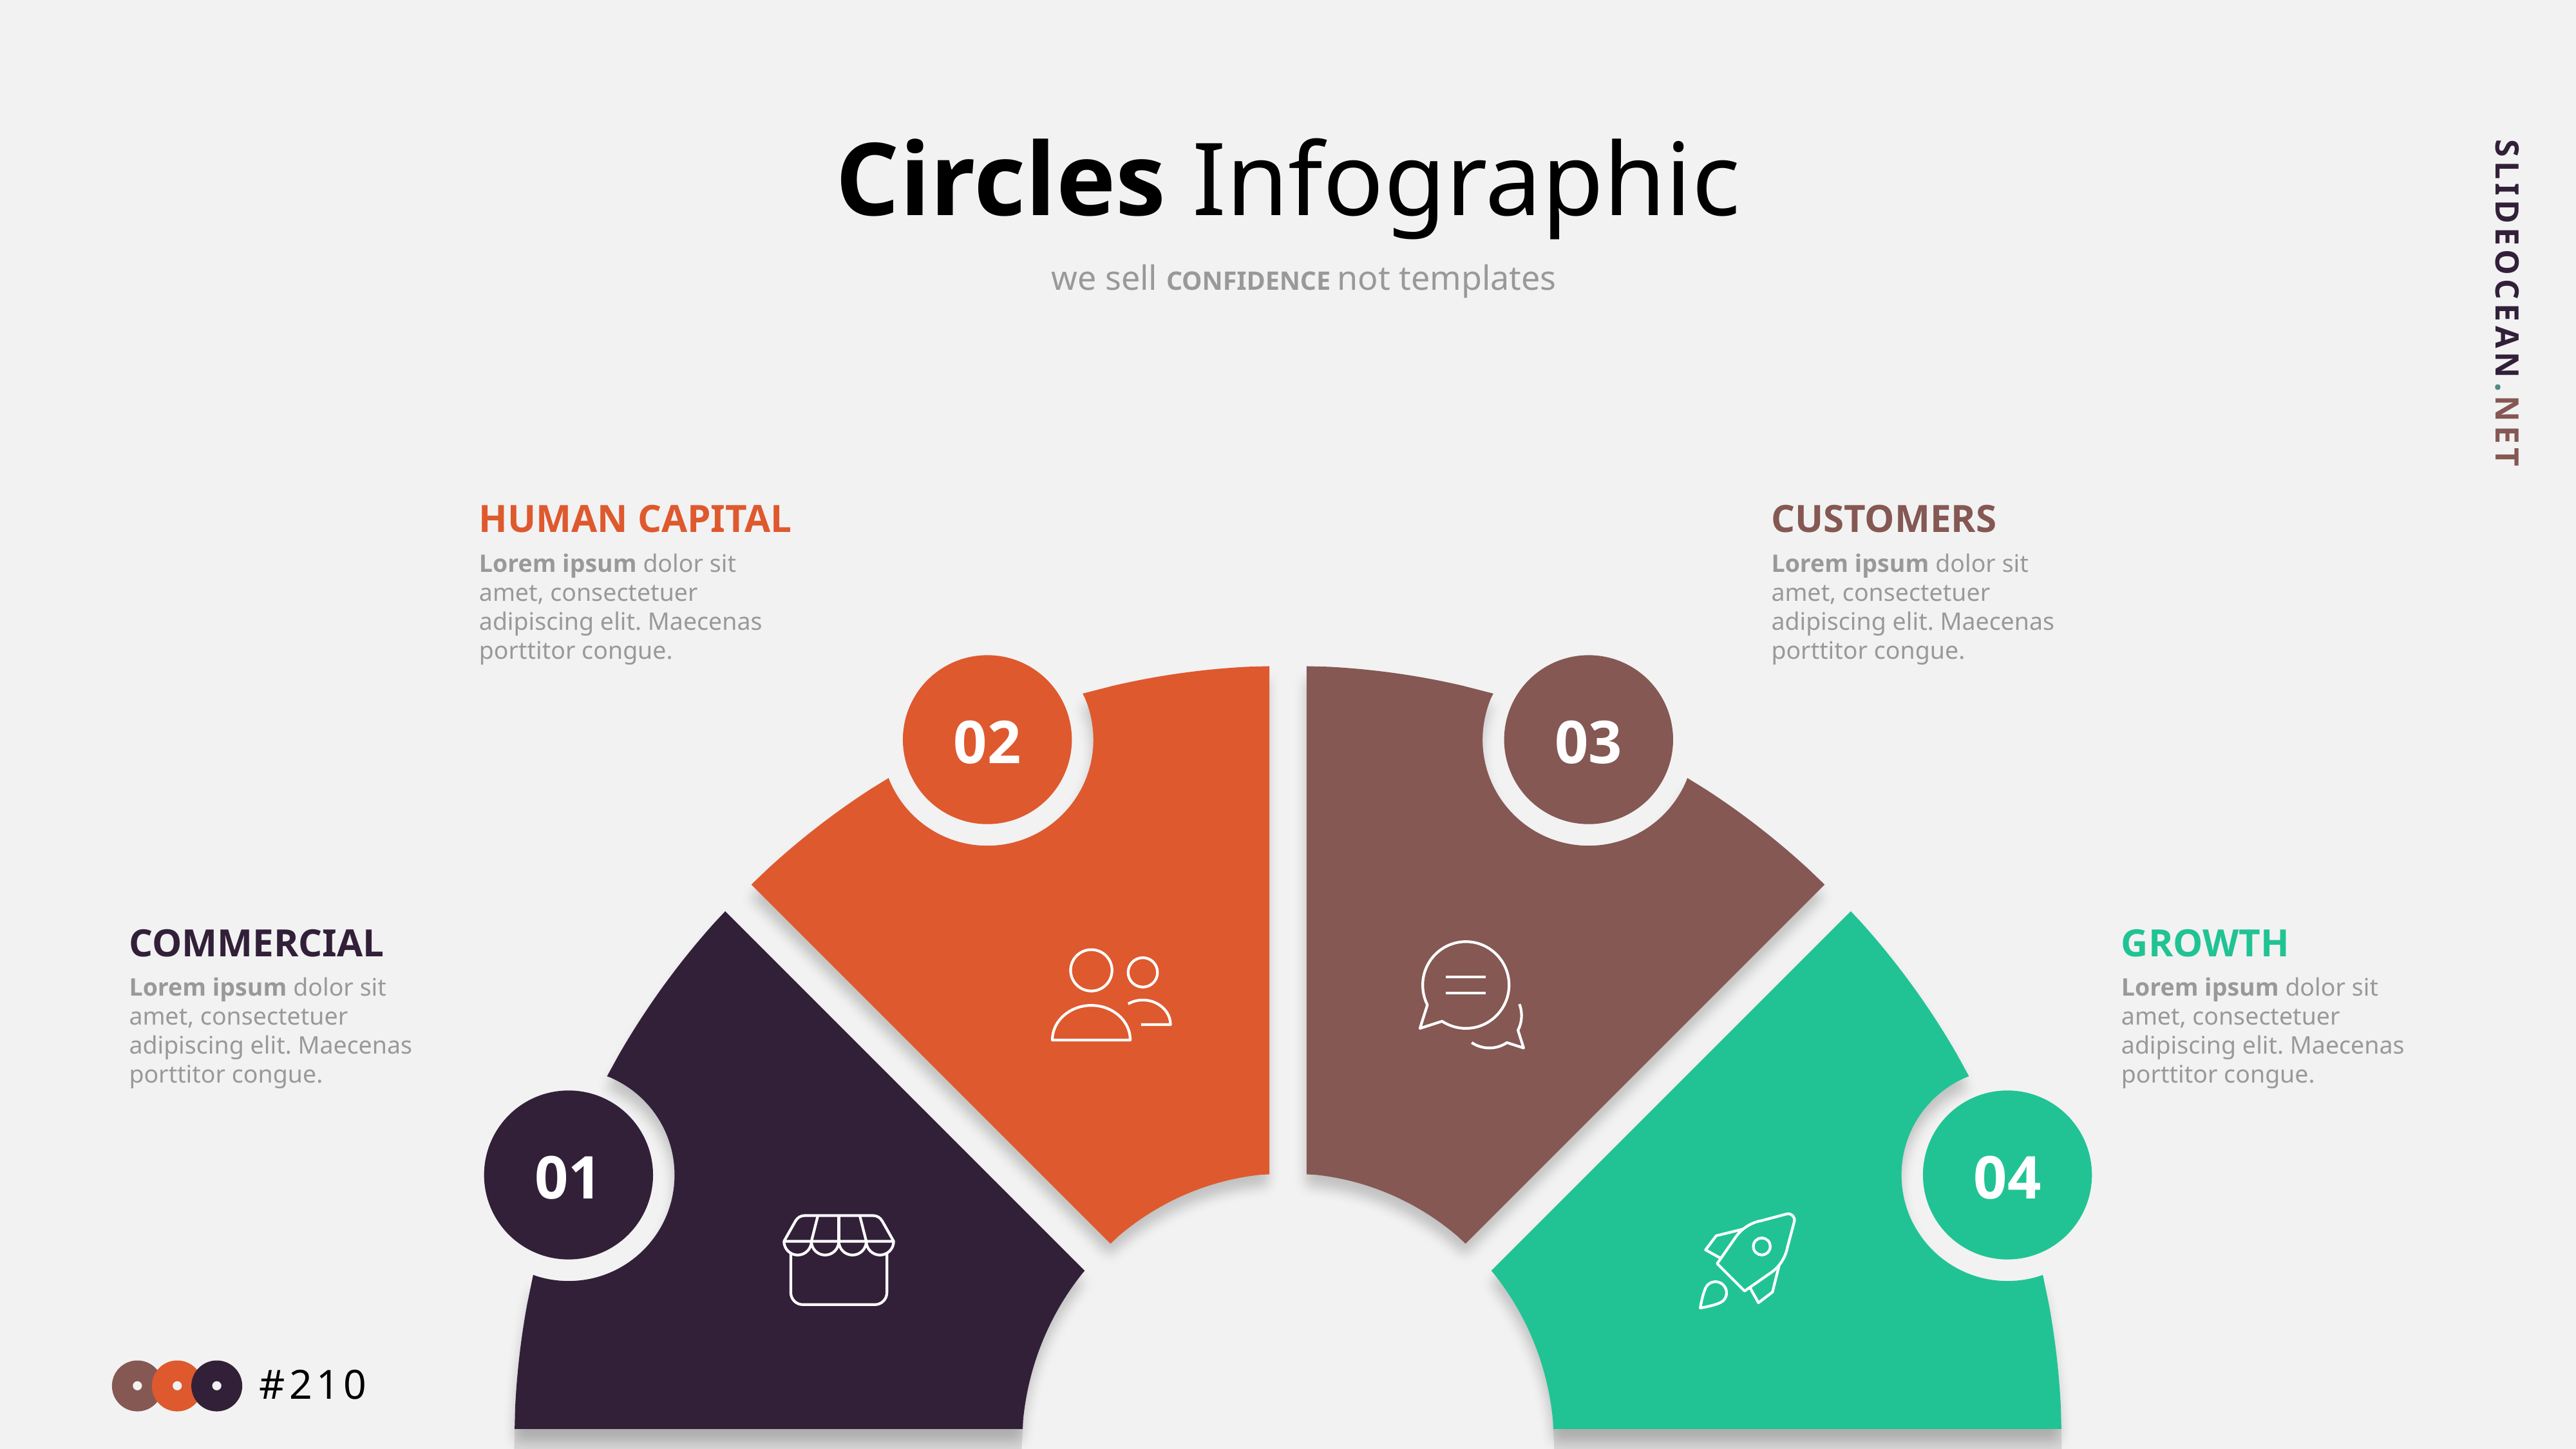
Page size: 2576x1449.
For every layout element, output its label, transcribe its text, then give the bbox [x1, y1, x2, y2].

text_box #210 [259, 1359, 402, 1408]
text_box [1128, 958, 1158, 987]
text_box [784, 1215, 894, 1305]
text_box 03 [1503, 654, 1674, 826]
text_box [1761, 489, 2107, 641]
text_box [1472, 1004, 1524, 1048]
text_box 01 [483, 1089, 654, 1261]
text_box [1705, 1213, 1795, 1303]
text_box [750, 665, 1271, 1245]
text_box [1305, 665, 1826, 1245]
text_box we sell CONFIDENCE not templates [1041, 251, 1566, 301]
text_box Circles Infographic [826, 110, 1750, 241]
text_box [1052, 1005, 1131, 1040]
text_box [1128, 999, 1171, 1025]
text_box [469, 489, 815, 641]
text_box [1419, 942, 1510, 1028]
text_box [513, 1428, 2063, 1449]
text_box [513, 909, 1086, 1428]
text_box 02 [902, 654, 1073, 826]
text_box [1070, 949, 1112, 991]
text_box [119, 913, 465, 1065]
text_box [1700, 1282, 1727, 1309]
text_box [2111, 913, 2457, 1065]
text_box 04 [1922, 1089, 2093, 1261]
text_box [1490, 909, 2063, 1428]
